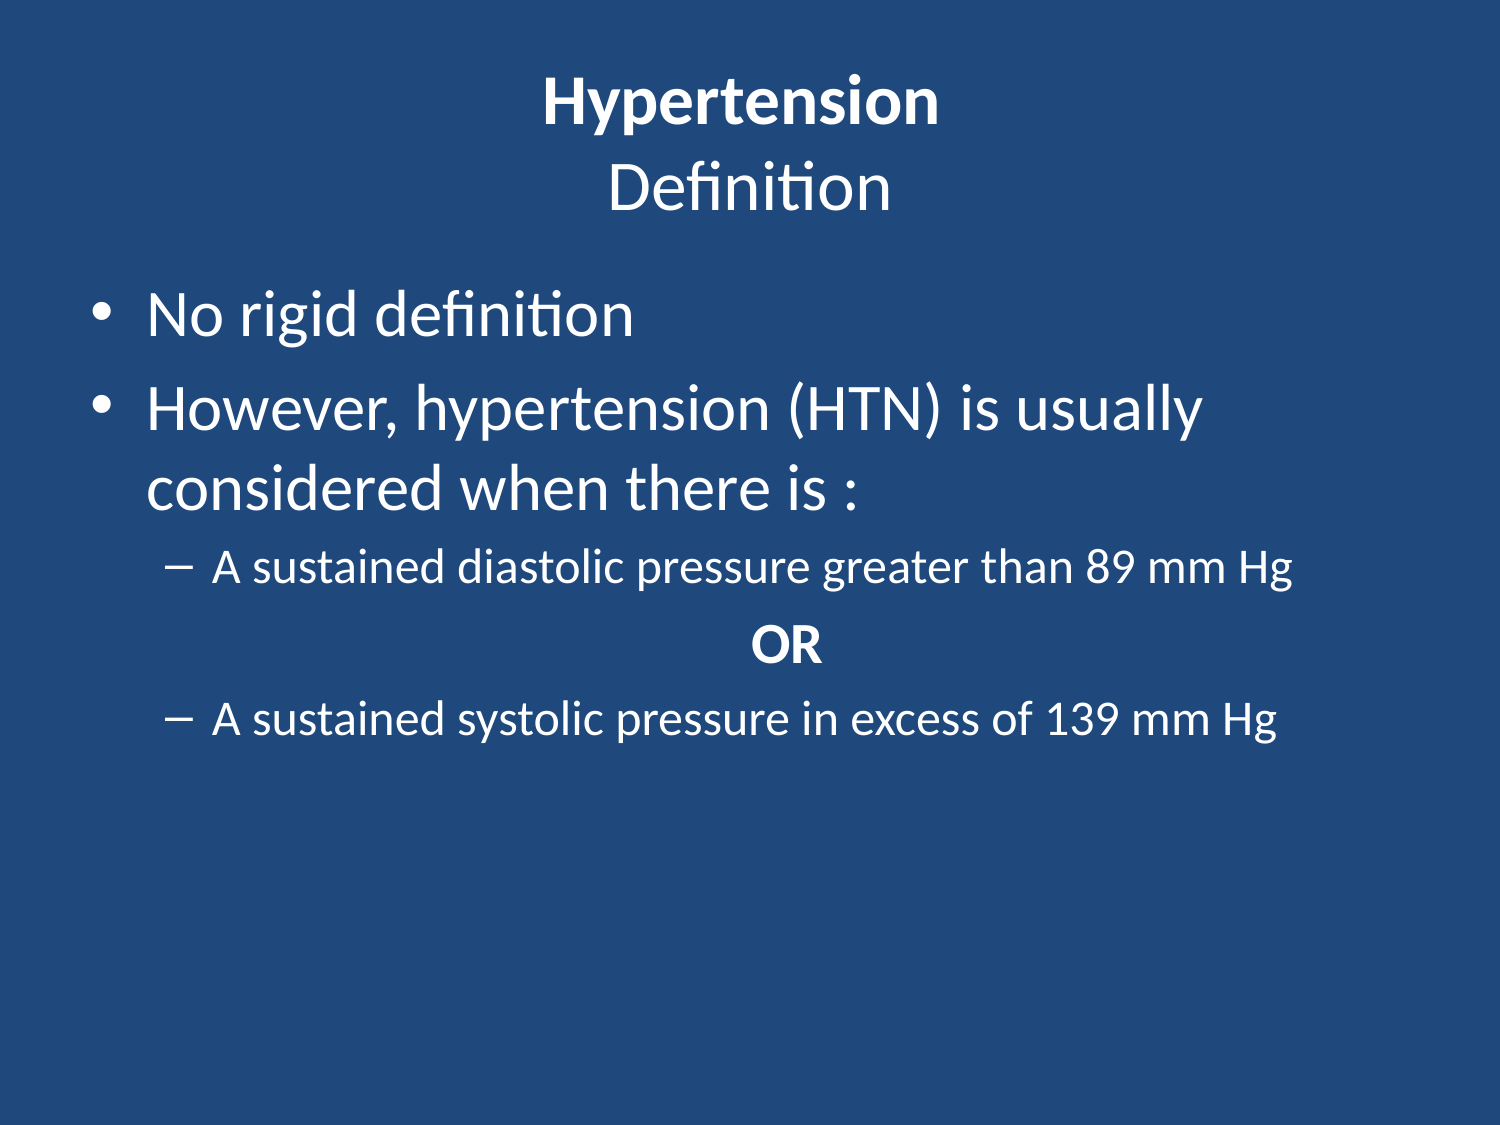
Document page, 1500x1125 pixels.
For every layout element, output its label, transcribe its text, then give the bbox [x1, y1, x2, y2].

list No rigid definition However, hypertension (HTN) is usually considered when there is : A sustained diastolic pressure greater than 89 mm Hg OR A sustained systolic pressure in excess of 139 mm Hg [75, 262, 1425, 1005]
title Hypertension Definition [75, 45, 1425, 233]
